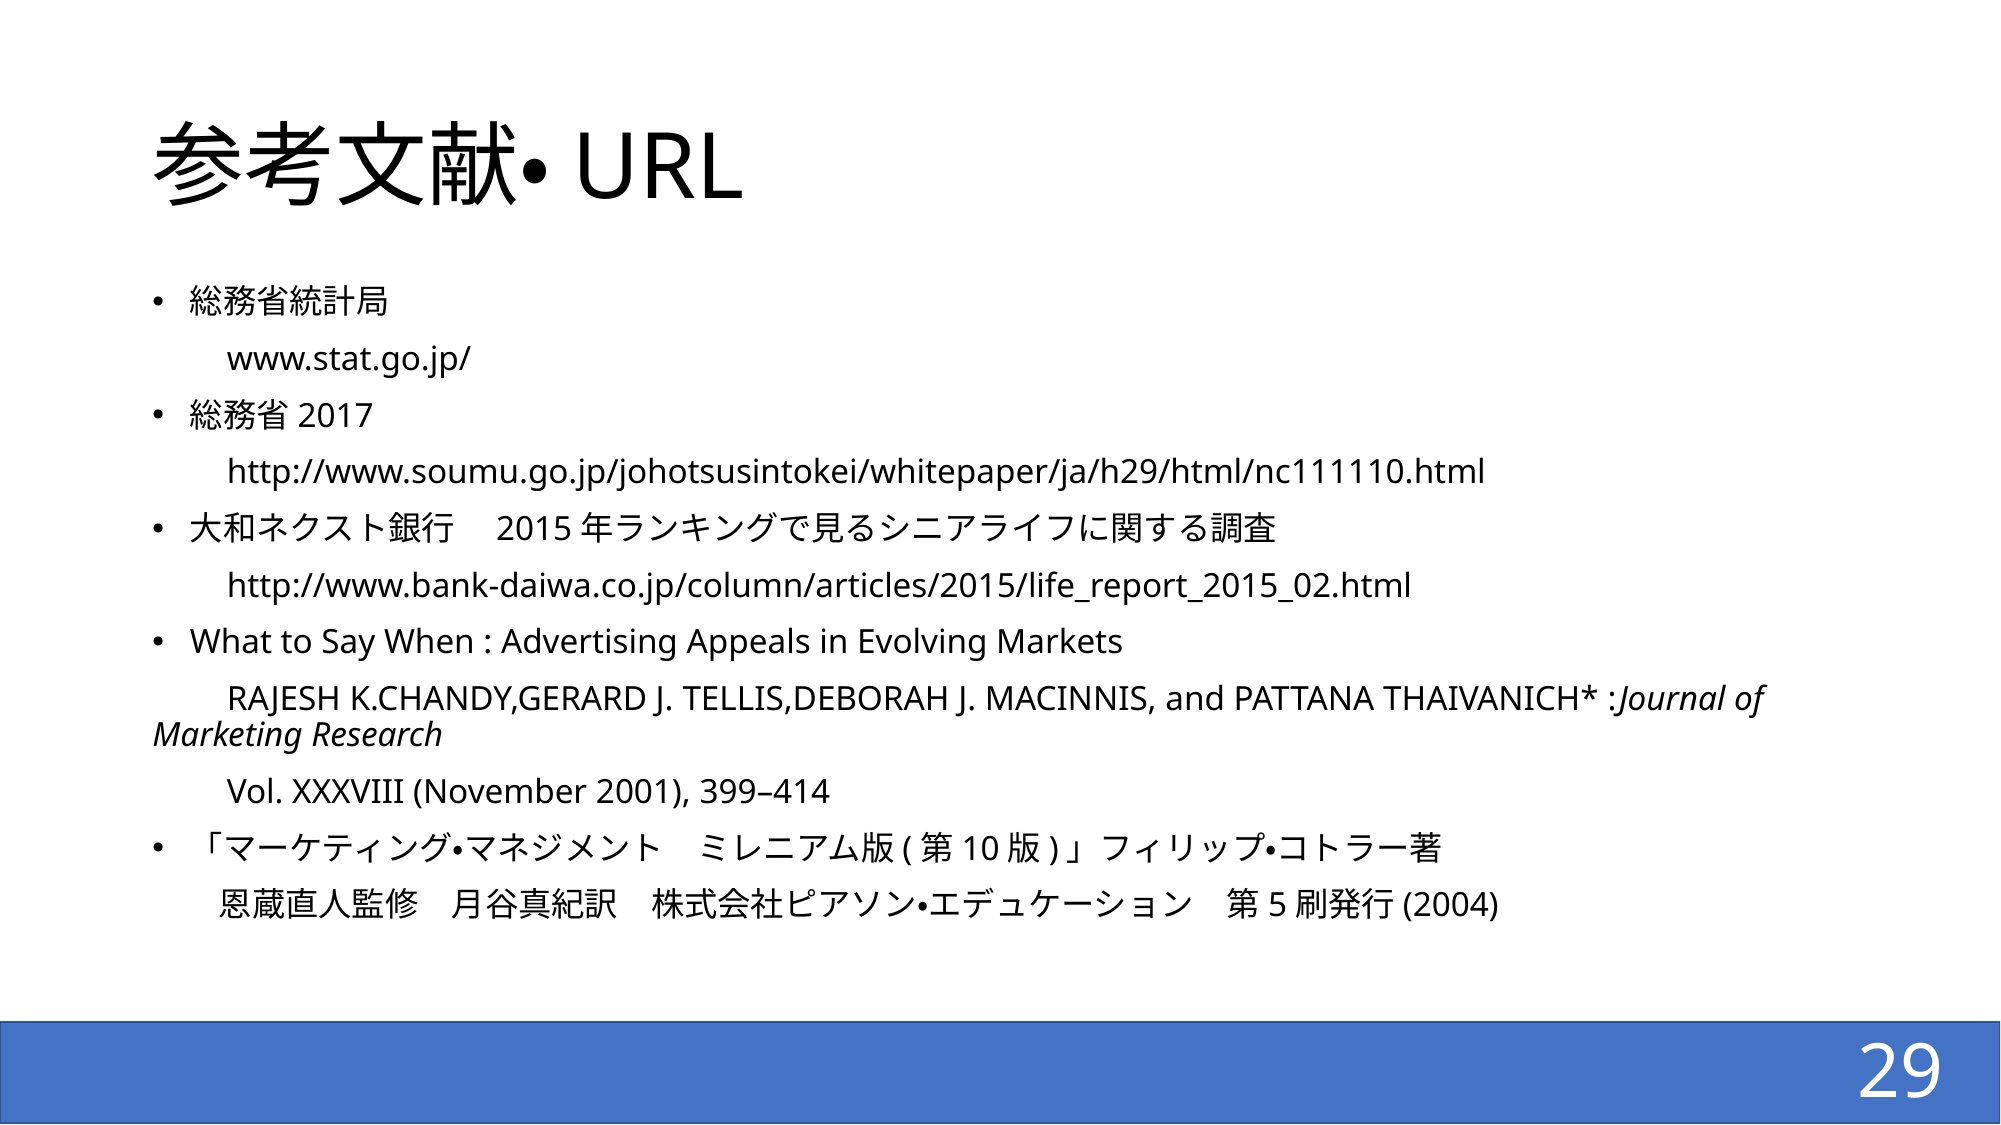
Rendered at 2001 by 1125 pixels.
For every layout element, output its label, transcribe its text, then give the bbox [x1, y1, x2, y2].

title 参考文献・URL [137, 59, 1863, 277]
list 総務省統計局 www.stat.go.jp/ 総務省2017 http://www.soumu.go.jp/johotsusintokei/whitepaper/ja/h29/html/nc111110.html 大和ネクスト銀行 2015年ランキングで見るシニアライフに関する調査 http://www.bank-daiwa.co.jp/column/articles/2015/life_report_2015_02.html What to Say When : Advertising Appeals in Evolving Markets RAJESH K.CHANDY,GERARD J. TELLIS,DEBORAH J. MACINNIS, and PATTANA THAIVANICH* :Journal of Marketing Research Vol. XXXVIII (November 2001), 399–414 「マーケティング・マネジメント ミレニアム版(第10版)」フィリップ・コトラー著 恩蔵直人監修 月谷真紀訳 株式会社ピアソン・エデュケーション 第5刷発行(2004) [137, 277, 1863, 989]
slide_number 29 [1507, 1043, 1958, 1104]
